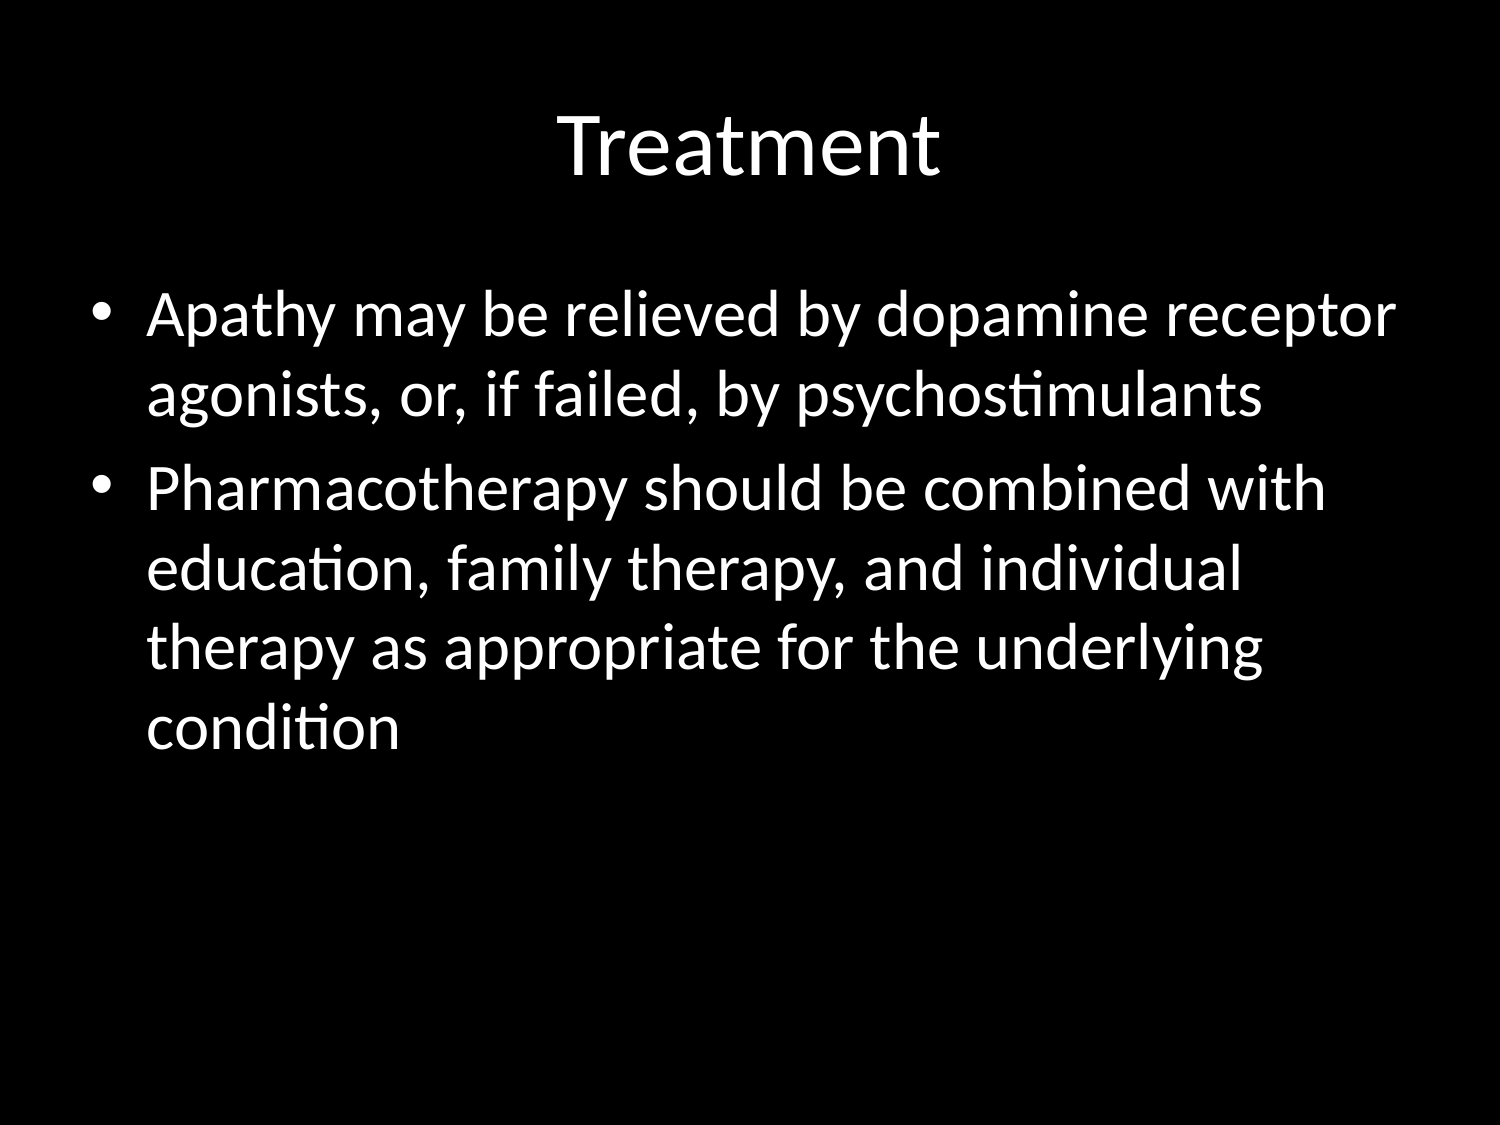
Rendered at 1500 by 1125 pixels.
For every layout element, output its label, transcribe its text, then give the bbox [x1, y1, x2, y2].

list Apathy may be relieved by dopamine receptor agonists, or, if failed, by psychostimulants Pharmacotherapy should be combined with education, family therapy, and individual therapy as appropriate for the underlying condition [75, 262, 1425, 1005]
title Treatment [75, 45, 1425, 233]
